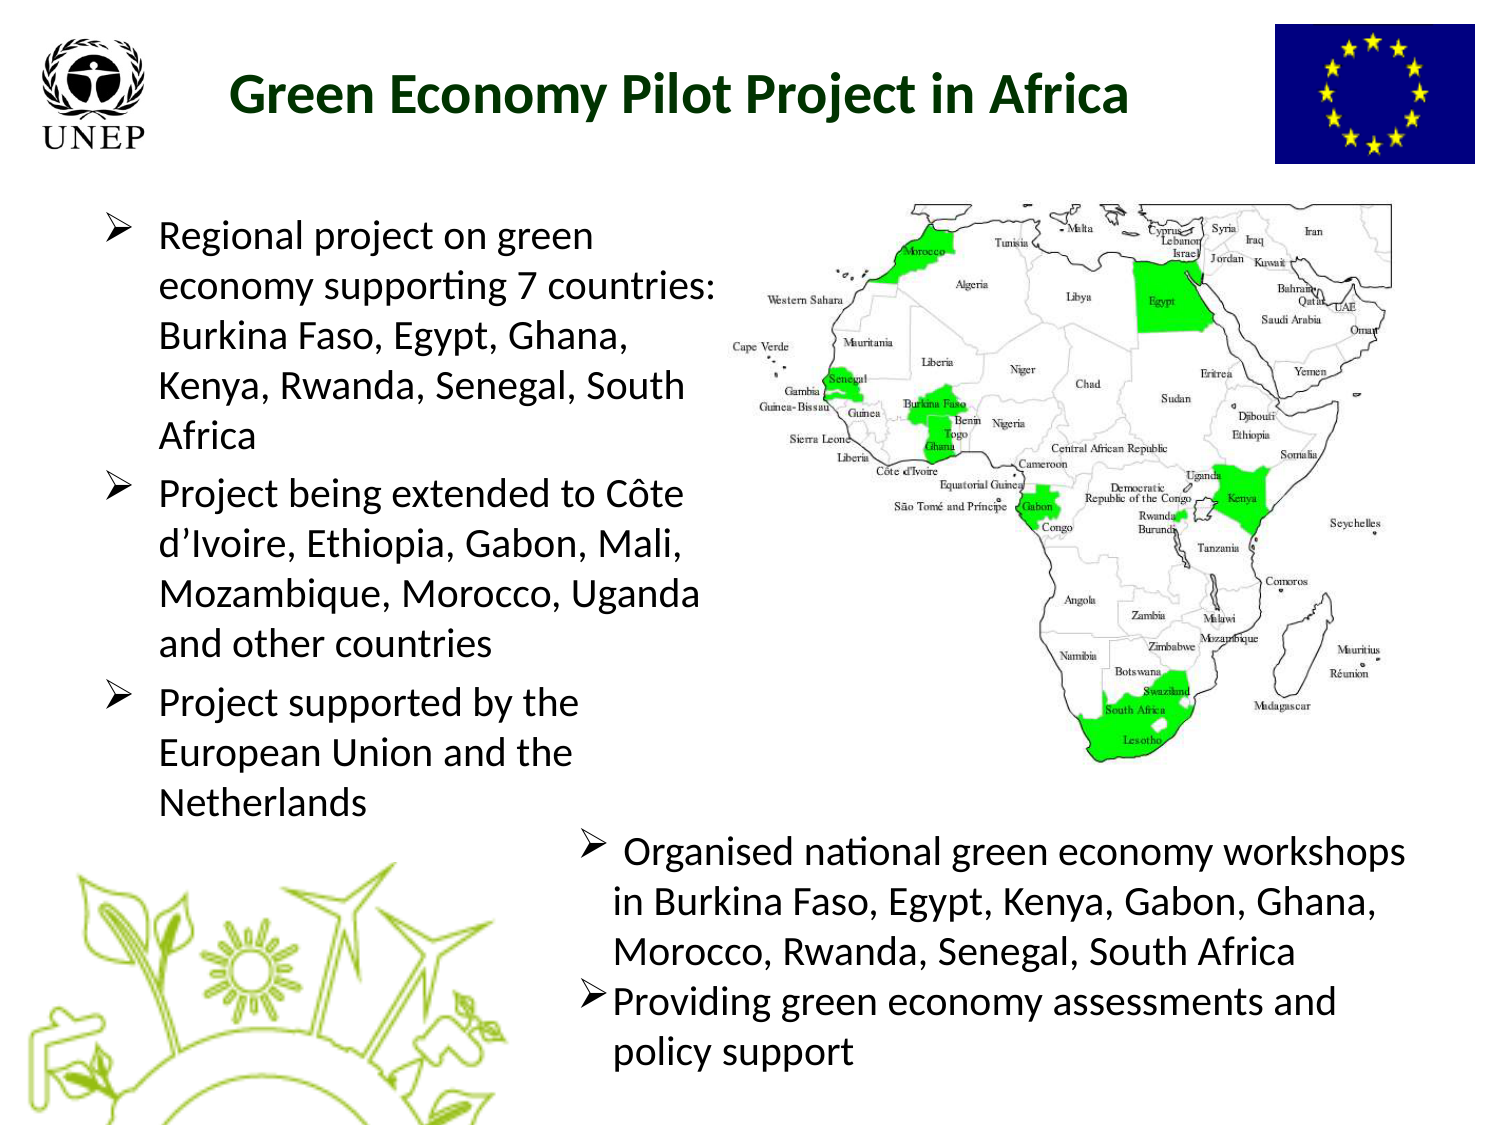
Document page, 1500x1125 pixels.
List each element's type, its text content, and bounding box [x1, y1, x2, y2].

picture [724, 199, 1413, 776]
list Regional project on green economy supporting 7 countries: Burkina Faso, Egypt, Ghana, Kenya, Rwanda, Senegal, South Africa Project being extended to Côte d’Ivoire, Ethiopia, Gabon, Mali, Mozambique, Morocco, Uganda and other countries Project supported by the European Union and the Netherlands [87, 199, 738, 817]
picture [0, 861, 526, 1125]
title Green Economy Pilot Project in Africa [213, 30, 1228, 150]
picture [40, 37, 146, 151]
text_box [1274, 24, 1476, 164]
text_box Organised national green economy workshops in Burkina Faso, Egypt, Kenya, Gabon, Ghana, Morocco, Rwanda, Senegal, South Africa Providing green economy assessments and policy support [562, 816, 1450, 1081]
